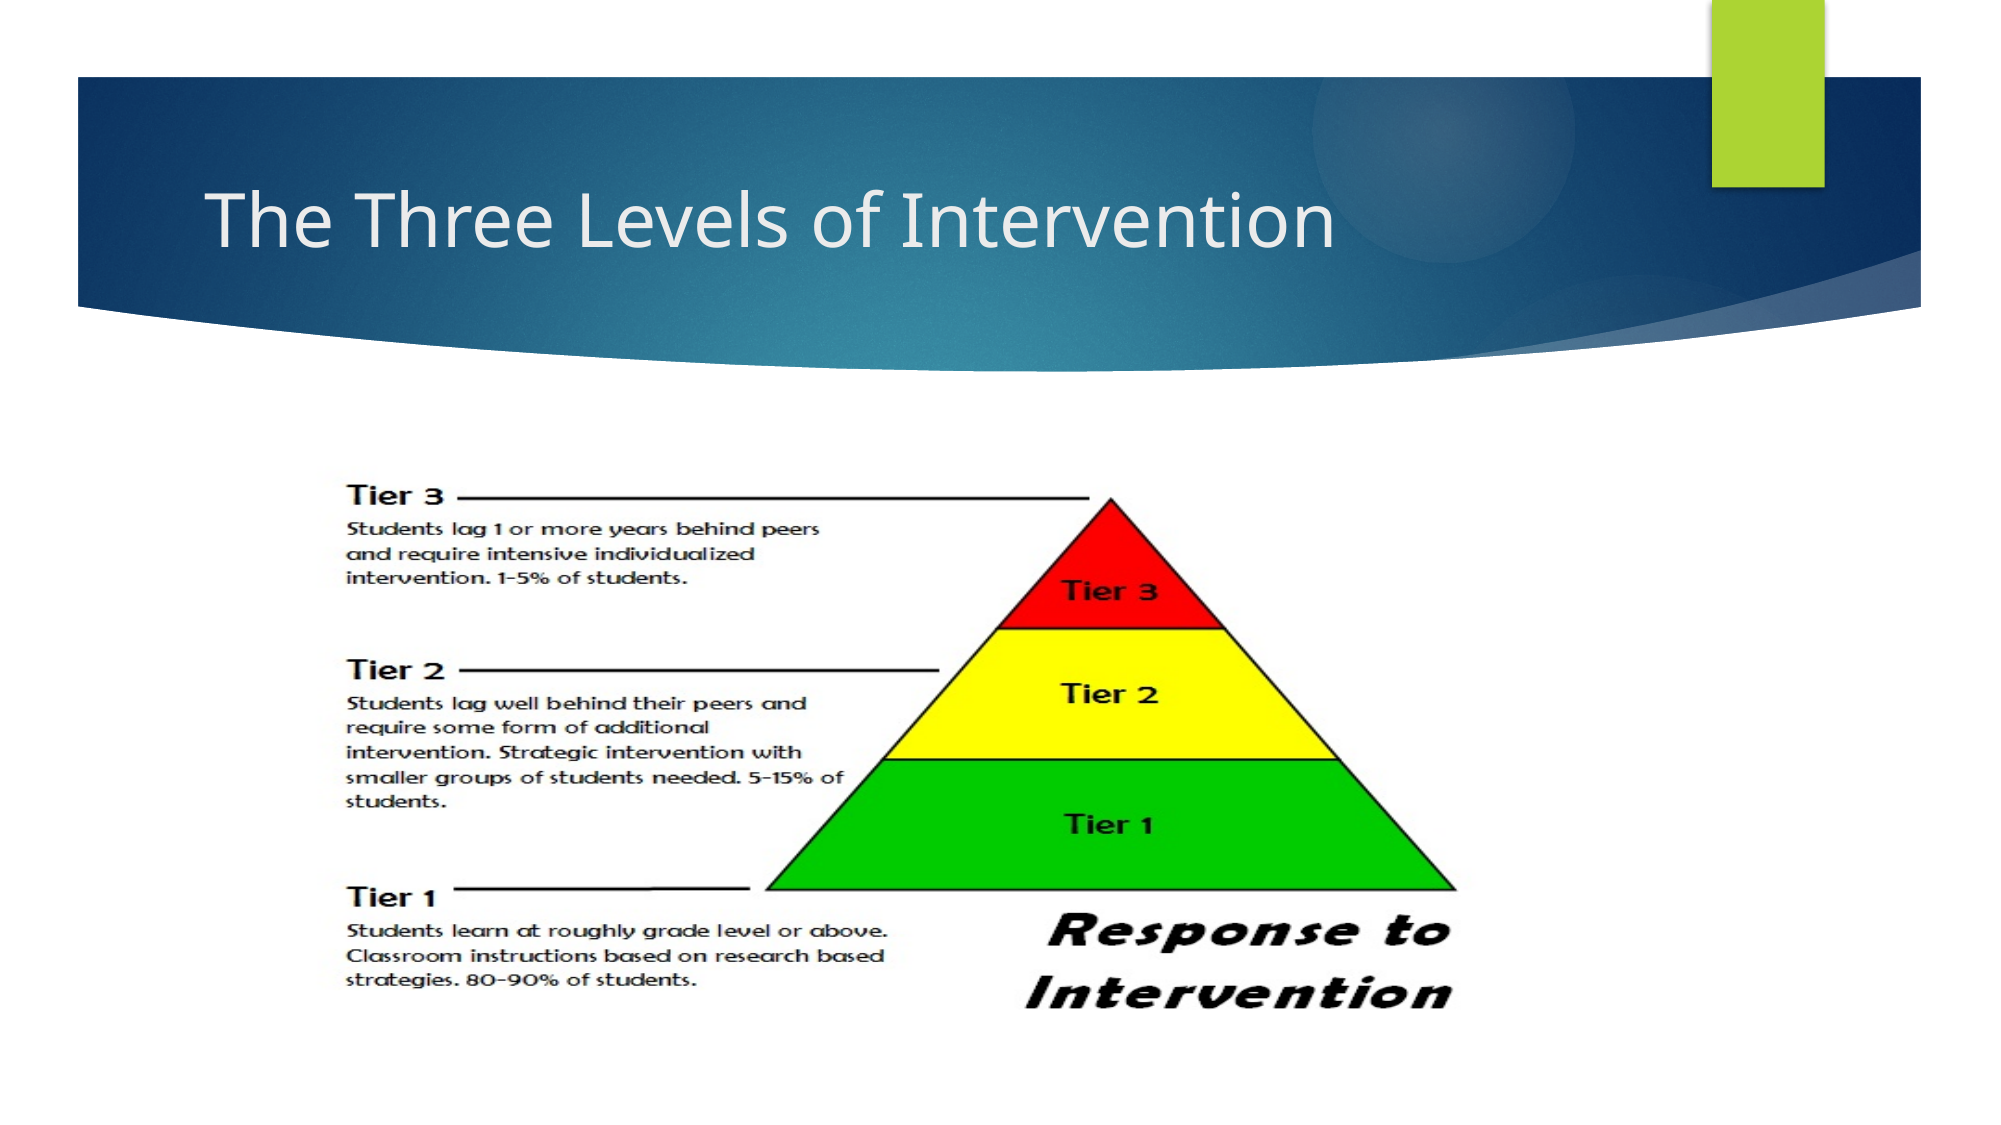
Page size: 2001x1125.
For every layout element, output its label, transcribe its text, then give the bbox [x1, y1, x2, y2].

title The Three Levels of Intervention [189, 159, 1627, 276]
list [288, 426, 1507, 1066]
